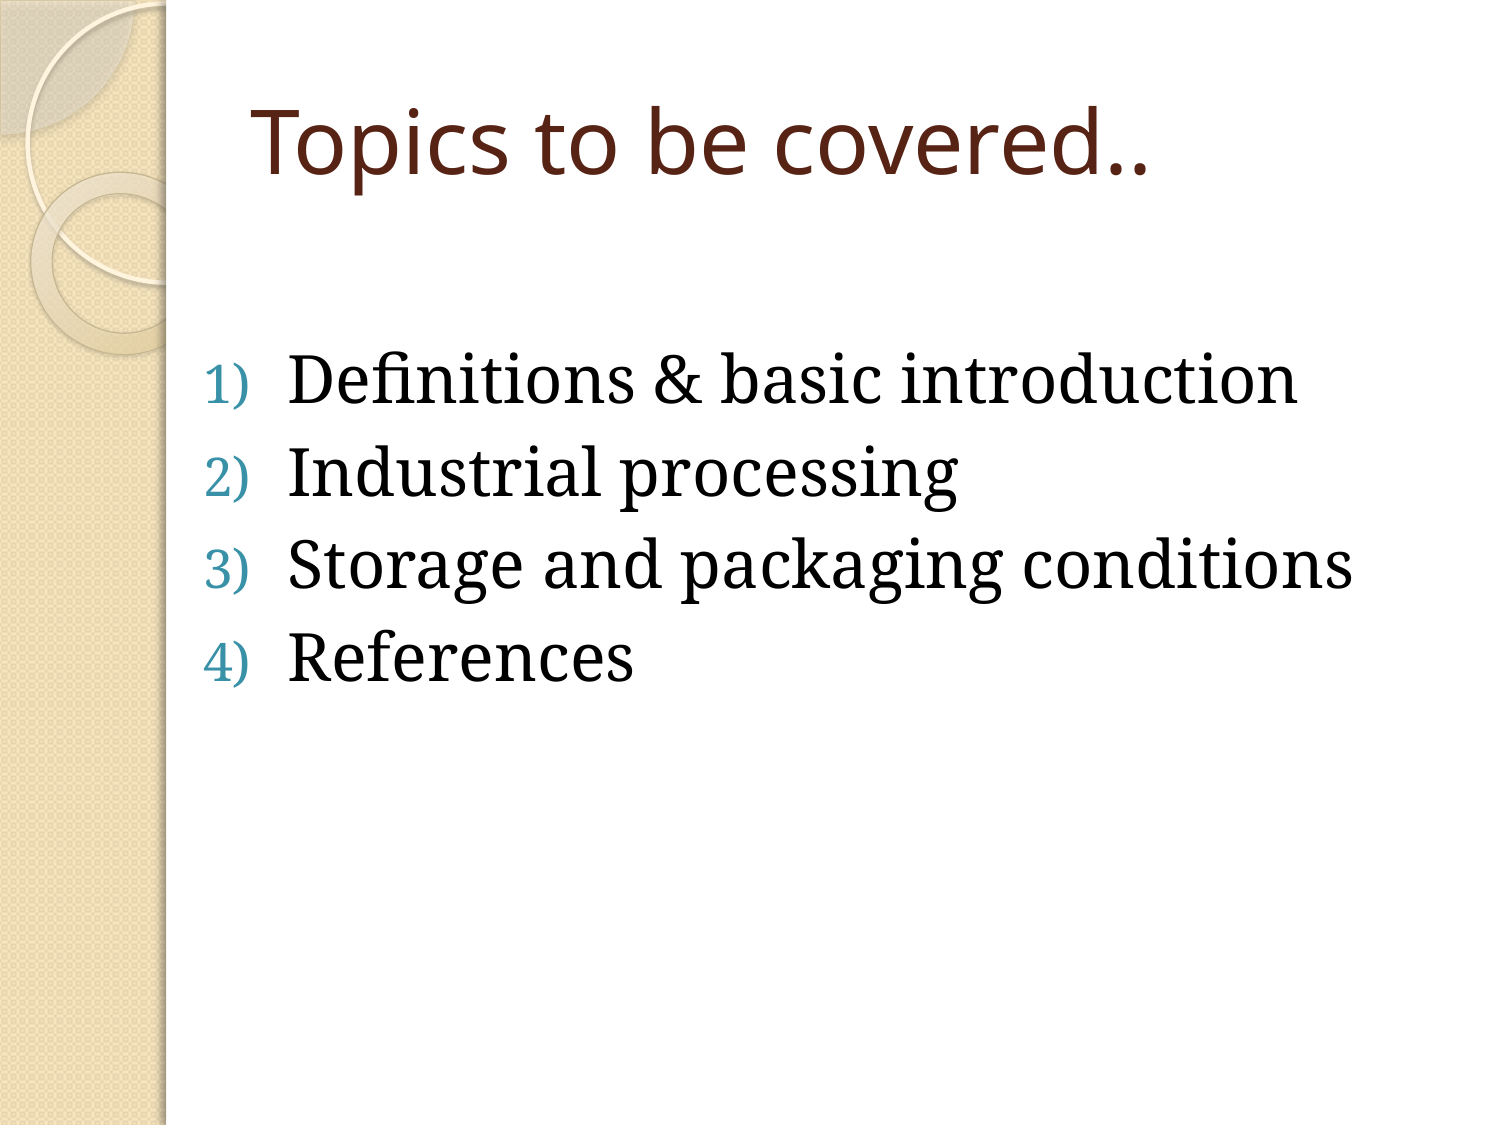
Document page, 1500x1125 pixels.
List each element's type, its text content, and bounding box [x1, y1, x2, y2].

title Topics to be covered.. [235, 45, 1466, 233]
list Definitions & basic introduction Industrial processing Storage and packaging conditions References [174, 237, 1405, 1025]
